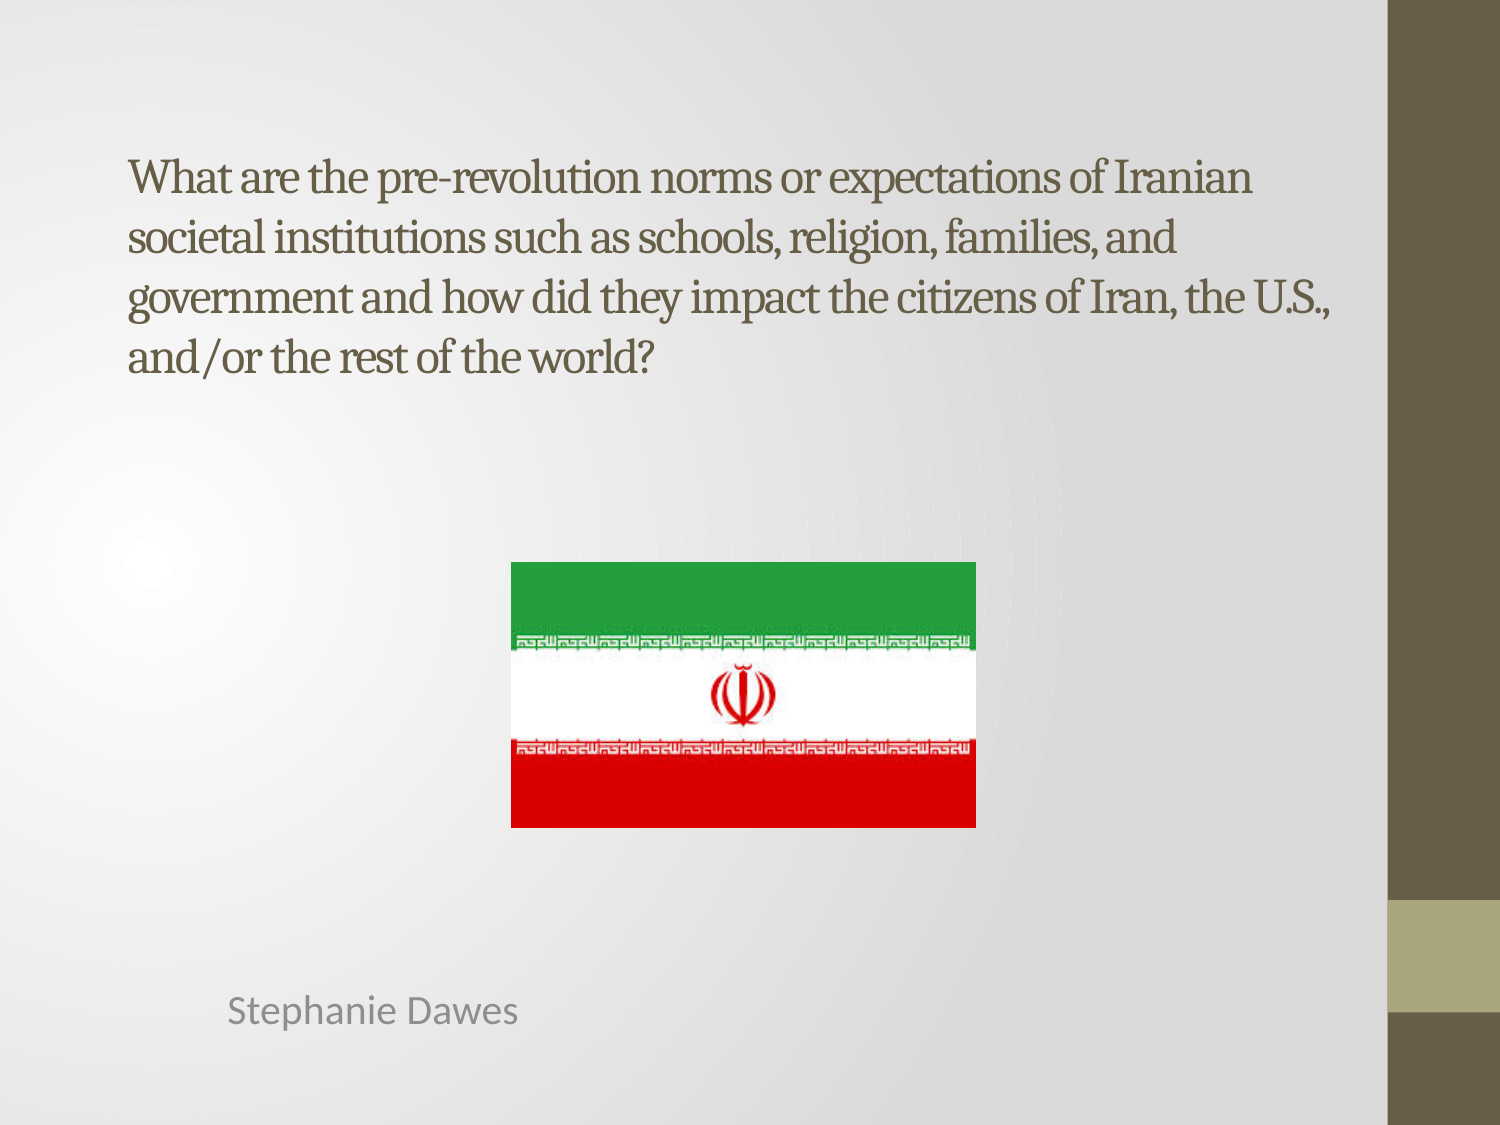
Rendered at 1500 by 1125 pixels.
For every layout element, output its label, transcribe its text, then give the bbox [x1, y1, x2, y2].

title What are the pre-revolution norms or expectations of Iranian societal institutions such as schools, religion, families, and government and how did they impact the citizens of Iran, the U.S., and/or the rest of the world? [112, 149, 1388, 392]
subtitle Stephanie Dawes [212, 975, 1263, 1100]
picture [511, 561, 977, 829]
